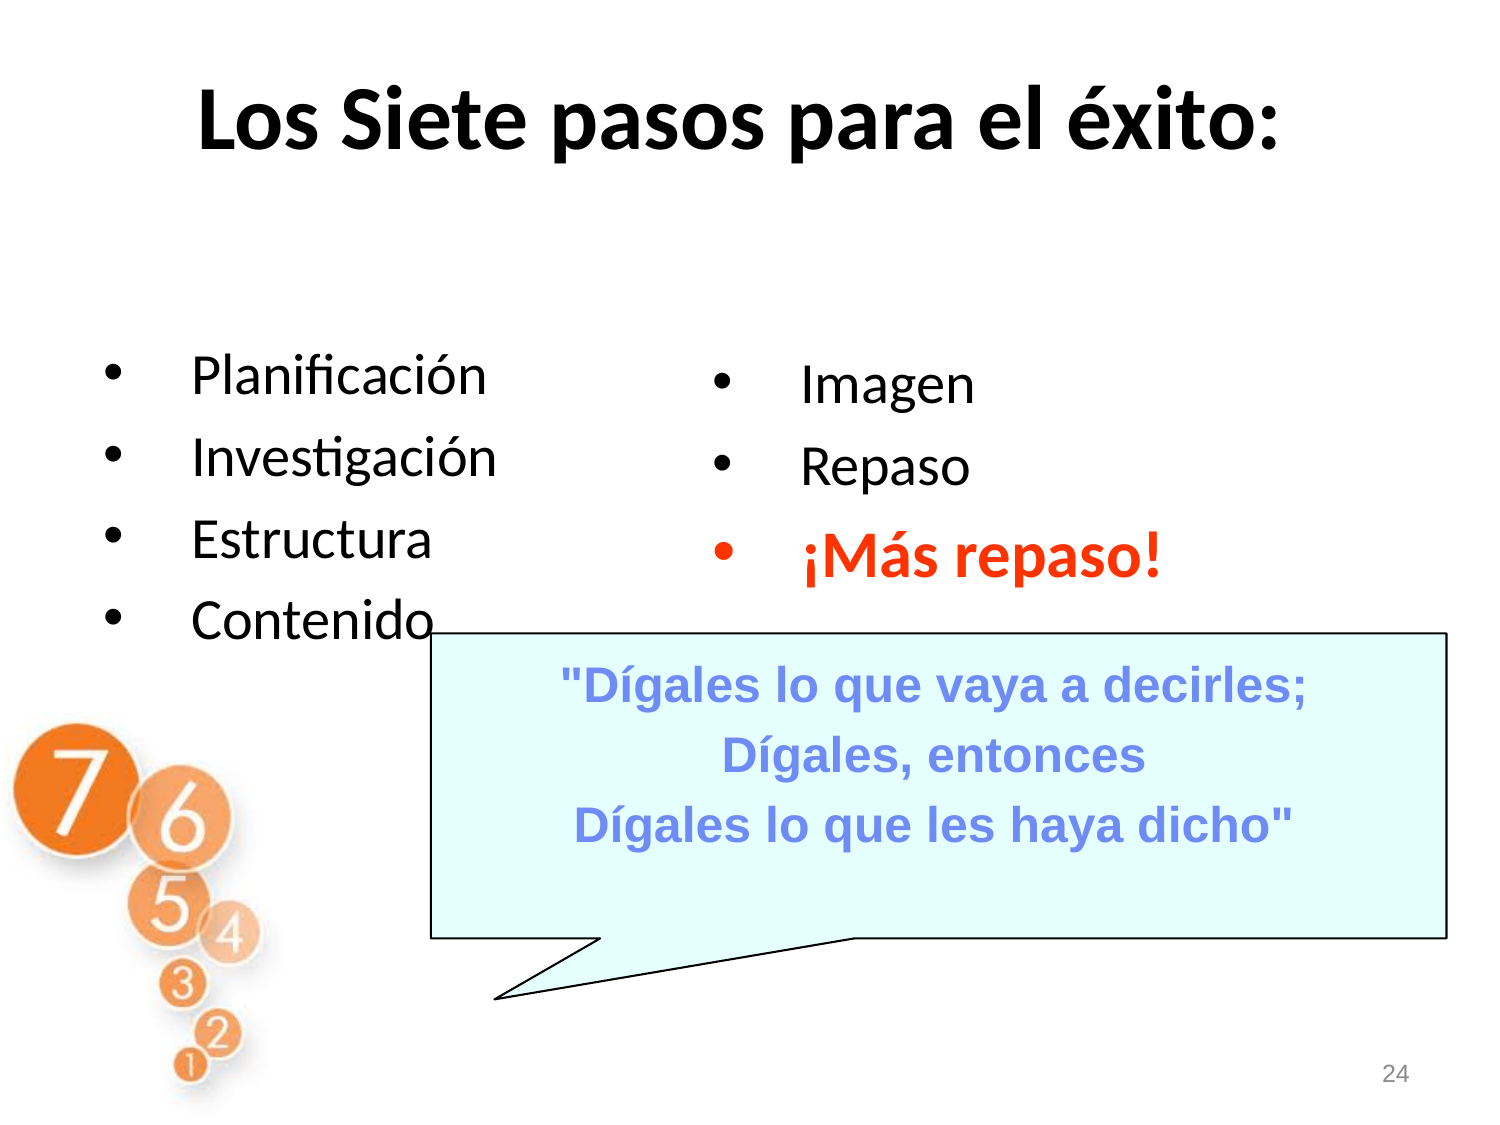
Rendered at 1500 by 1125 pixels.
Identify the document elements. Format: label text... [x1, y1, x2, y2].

text_box [324, 656, 1250, 960]
text_box "Dígales lo que vaya a decirles; Dígales, entonces Dígales lo que les haya dicho" [242, 645, 1500, 1037]
text_box [494, 960, 727, 1000]
text_box [430, 633, 1447, 939]
slide_number 24 [1074, 1042, 1425, 1103]
title Los Siete pasos para el éxito: [64, 0, 1416, 226]
list Planificación Investigación Estructura Contenido [88, 328, 611, 655]
list Imagen Repaso ¡Más repaso! [697, 337, 1500, 645]
picture [2, 713, 288, 1123]
